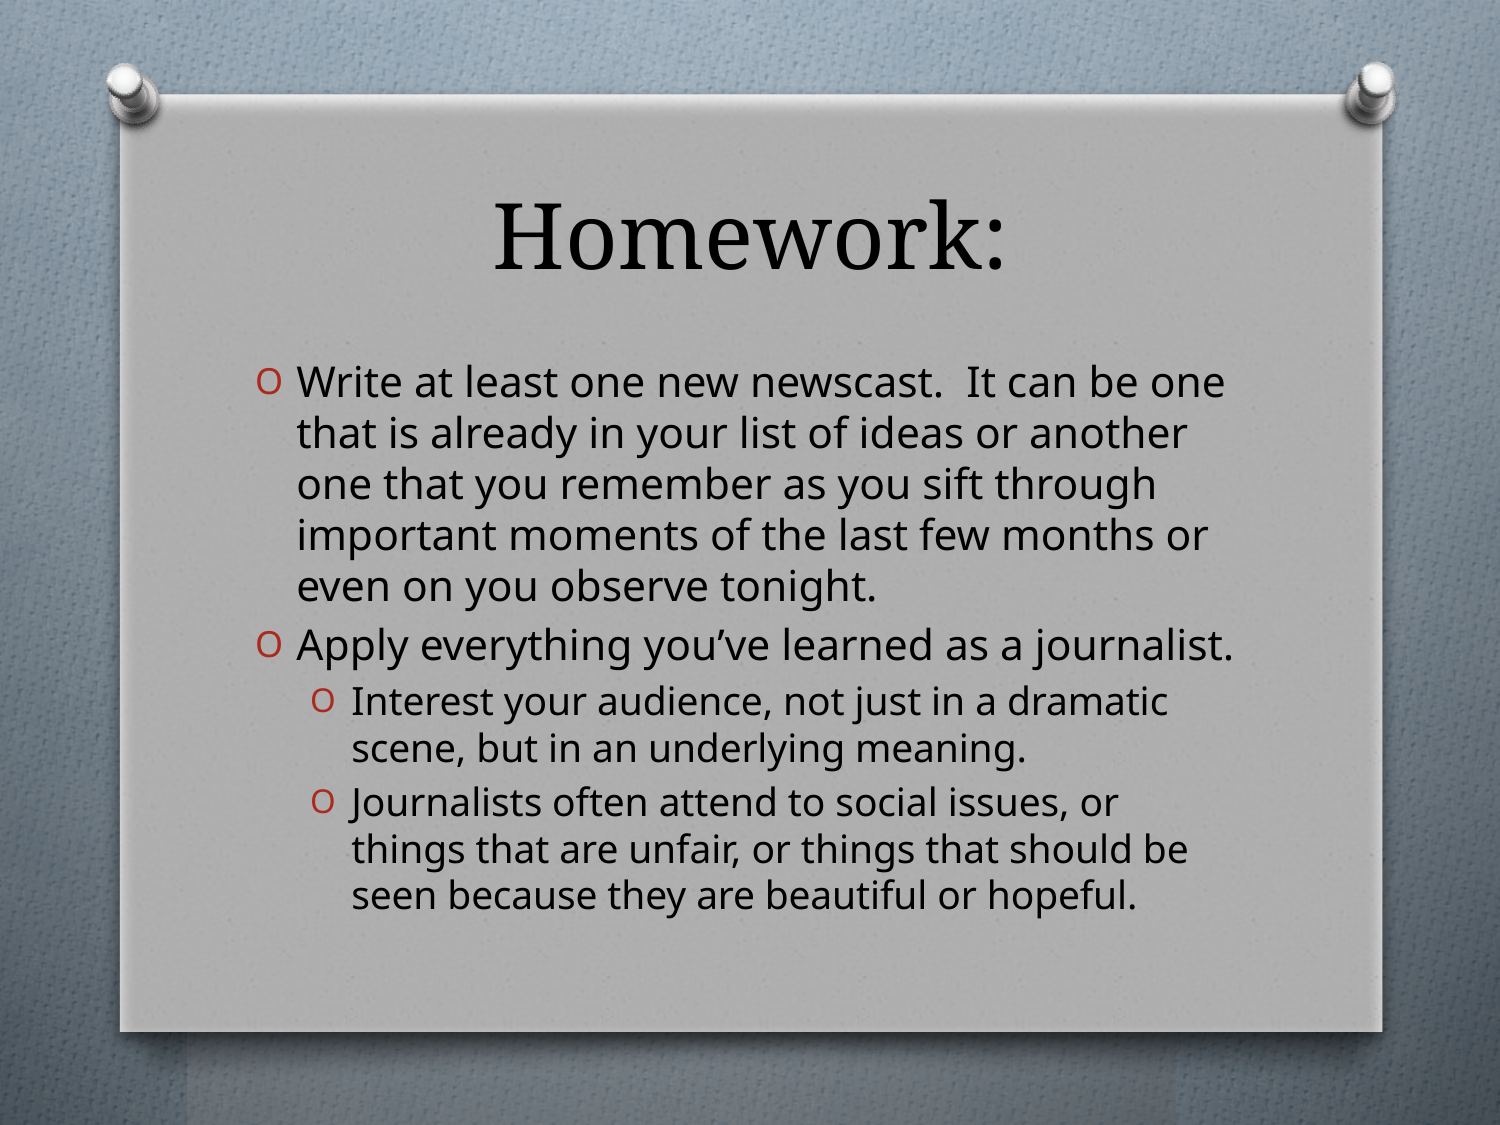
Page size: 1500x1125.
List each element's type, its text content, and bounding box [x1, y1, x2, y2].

picture [75, 29, 198, 153]
title Homework: [179, 134, 1323, 332]
list Write at least one new newscast. It can be one that is already in your list of ideas or another one that you remember as you sift through important moments of the last few months or even on you observe tonight. Apply everything you’ve learned as a journalist. Interest your audience, not just in a dramatic scene, but in an underlying meaning. Journalists often attend to social issues, or things that are unfair, or things that should be seen because they are beautiful or hopeful. [240, 347, 1257, 939]
picture [1317, 35, 1439, 156]
